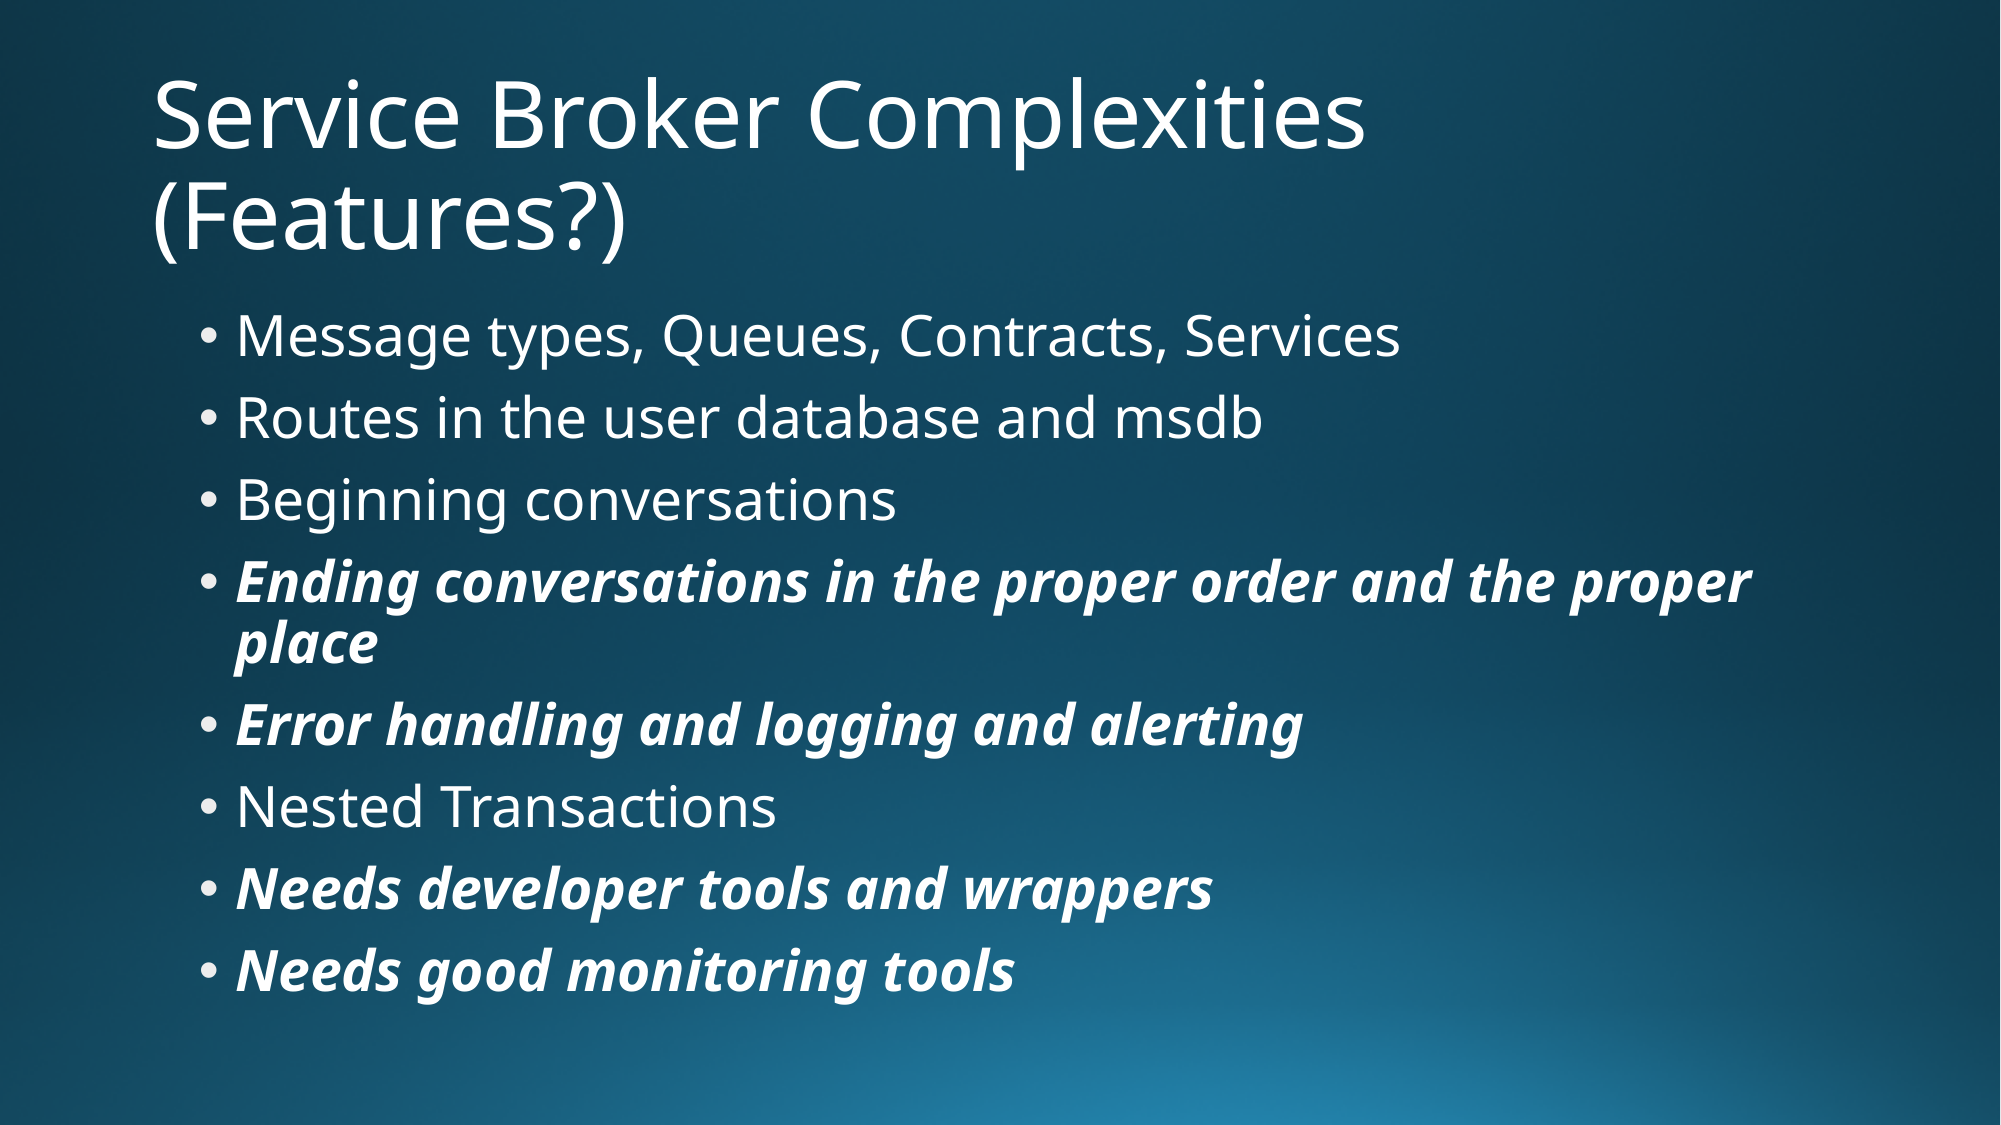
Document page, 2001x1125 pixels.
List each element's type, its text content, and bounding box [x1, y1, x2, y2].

picture [0, 0, 2001, 1125]
title Service Broker Complexities (Features?) [137, 59, 1863, 278]
list Message types, Queues, Contracts, Services Routes in the user database and msdb Beginning conversations Ending conversations in the proper order and the proper place Error handling and logging and alerting Nested Transactions Needs developer tools and wrappers Needs good monitoring tools [183, 299, 1863, 1014]
